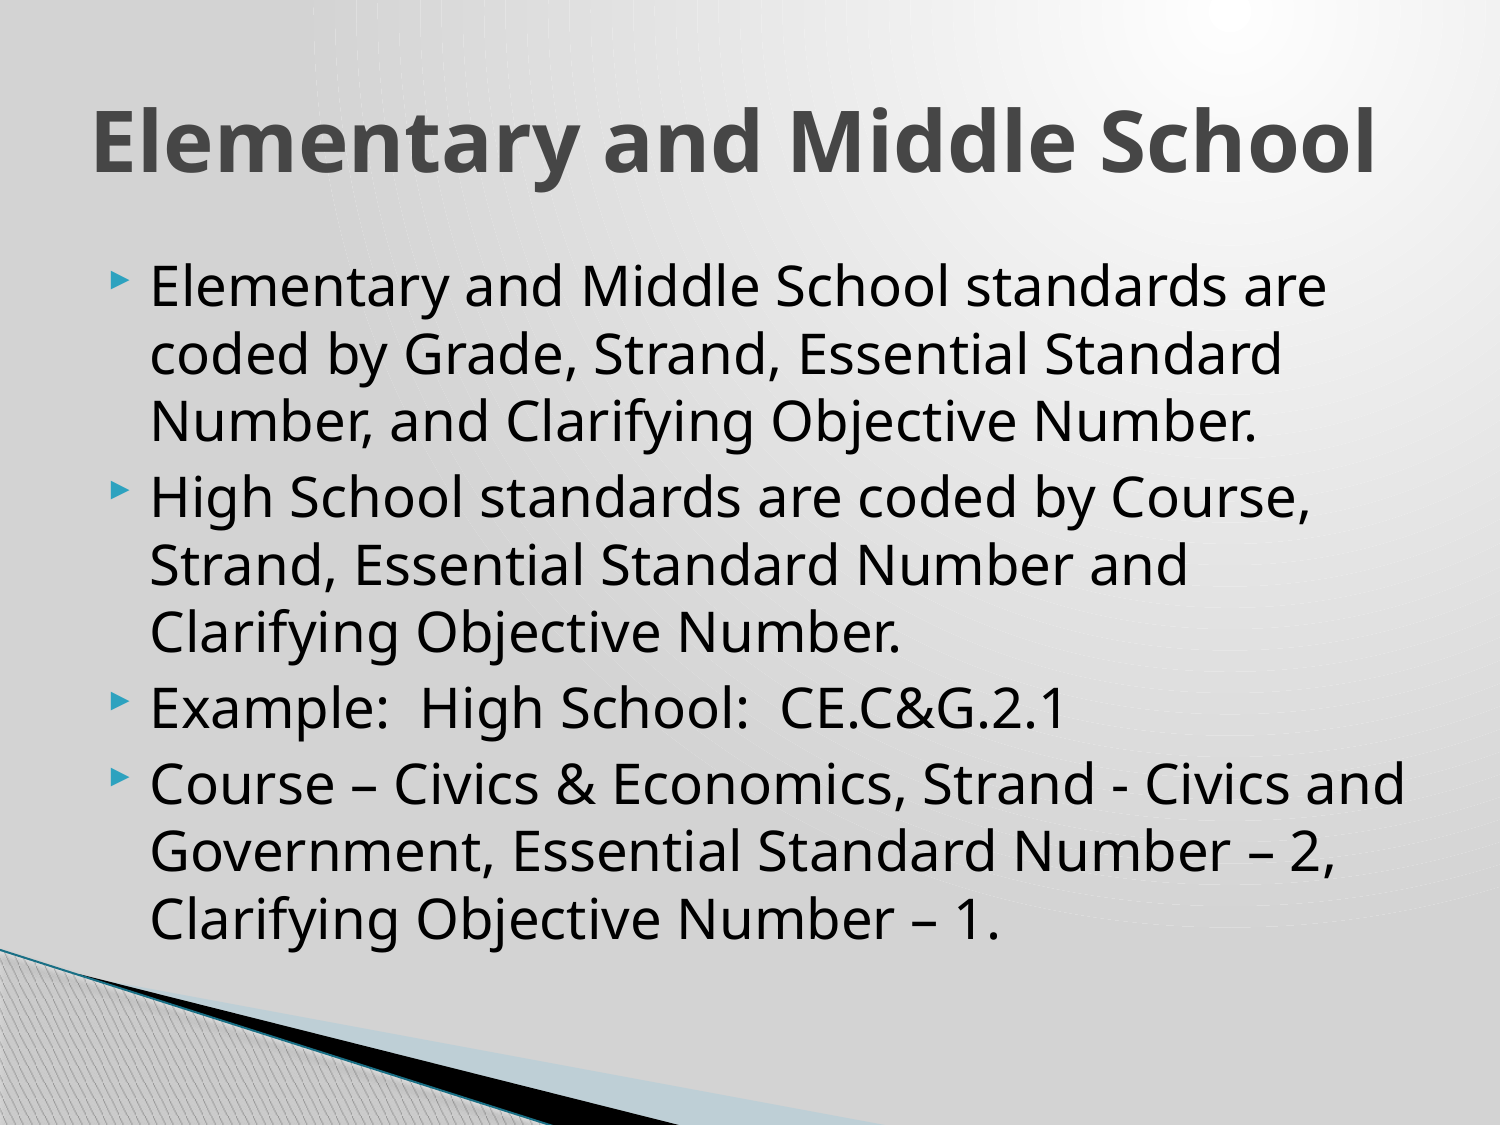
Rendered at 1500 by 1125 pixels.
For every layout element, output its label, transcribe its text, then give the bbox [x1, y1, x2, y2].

list Elementary and Middle School standards are coded by Grade, Strand, Essential Standard Number, and Clarifying Objective Number. High School standards are coded by Course, Strand, Essential Standard Number and Clarifying Objective Number. Example: High School: CE.C&G.2.1 Course – Civics & Economics, Strand - Civics and Government, Essential Standard Number – 2, Clarifying Objective Number – 1. [75, 243, 1425, 986]
title Elementary and Middle School [75, 45, 1425, 233]
